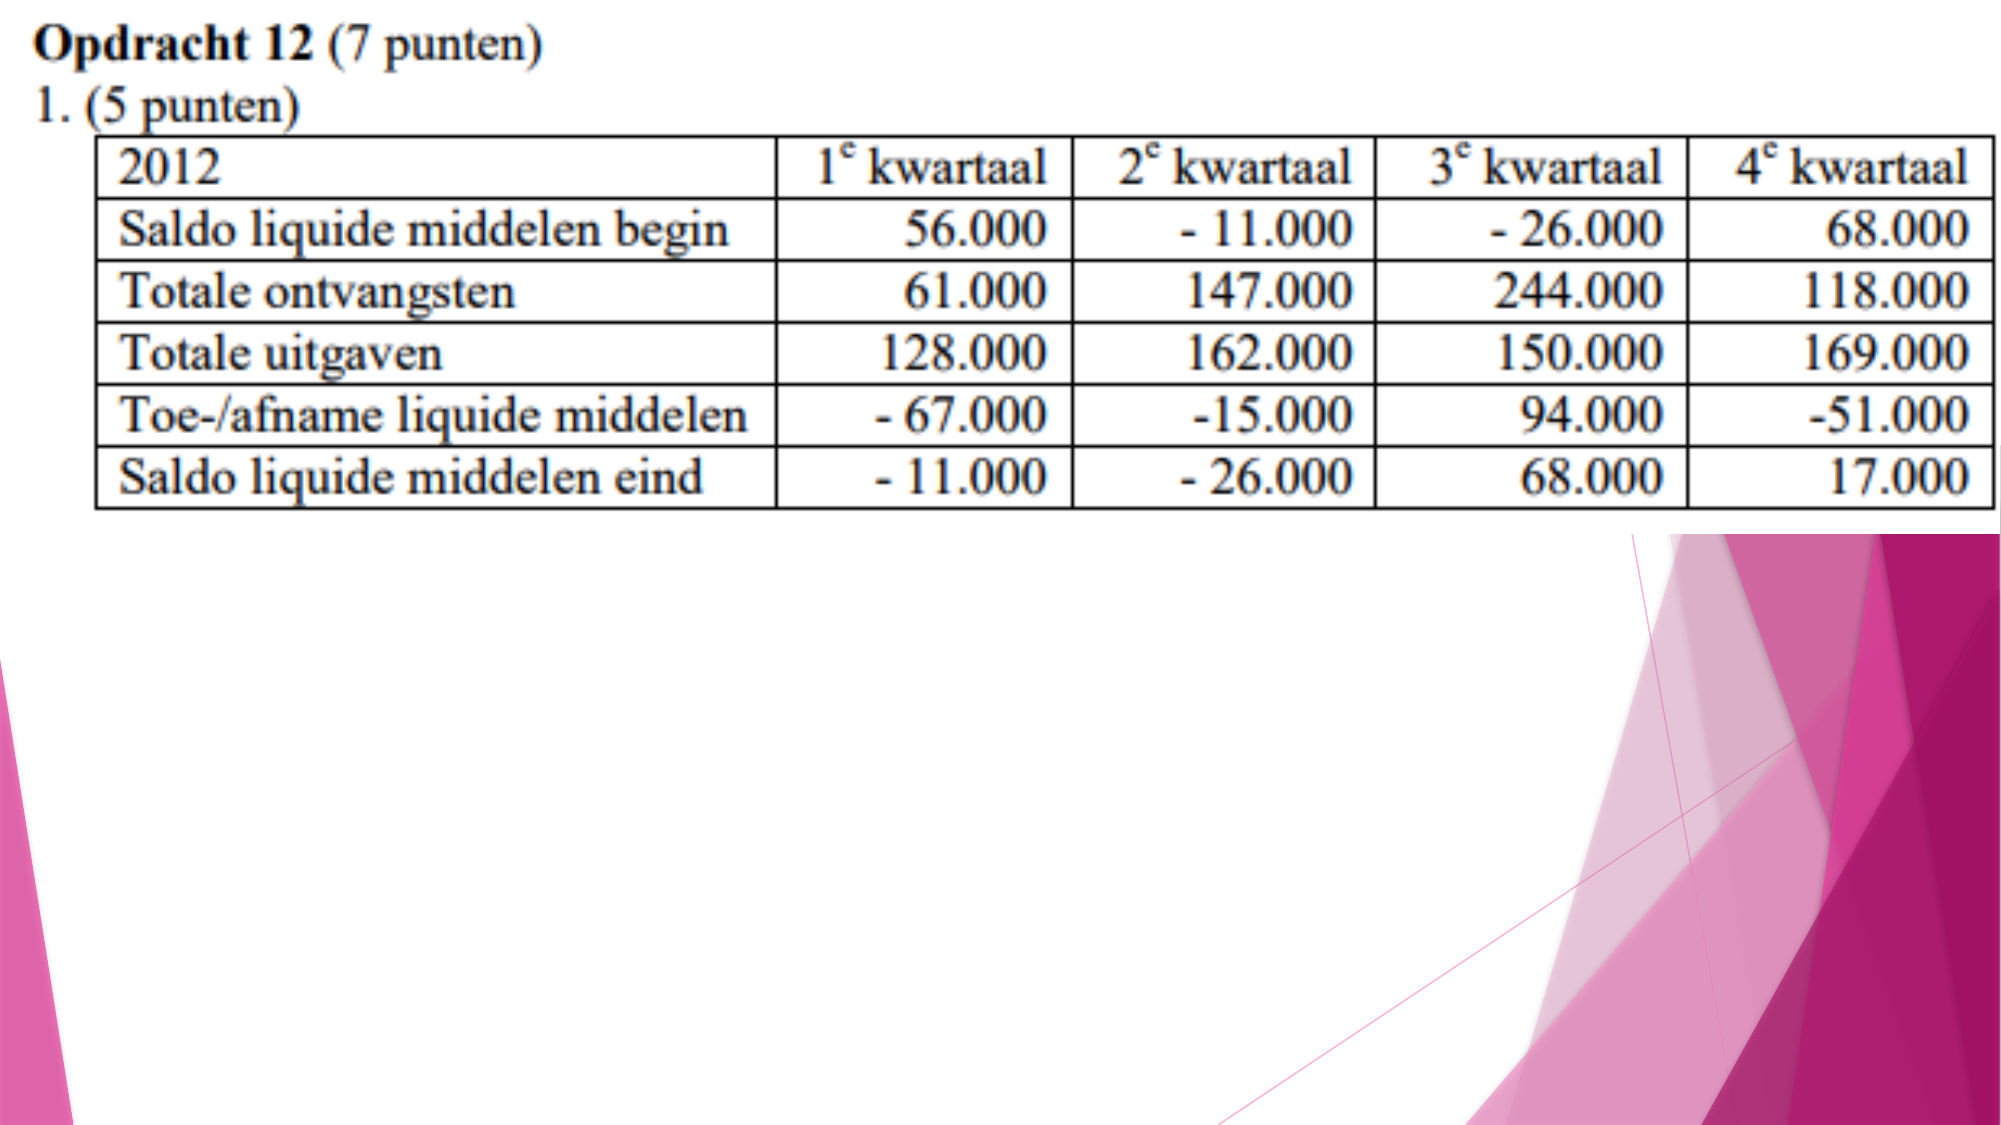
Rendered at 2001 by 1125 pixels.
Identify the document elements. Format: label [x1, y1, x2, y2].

picture [0, 0, 2001, 540]
